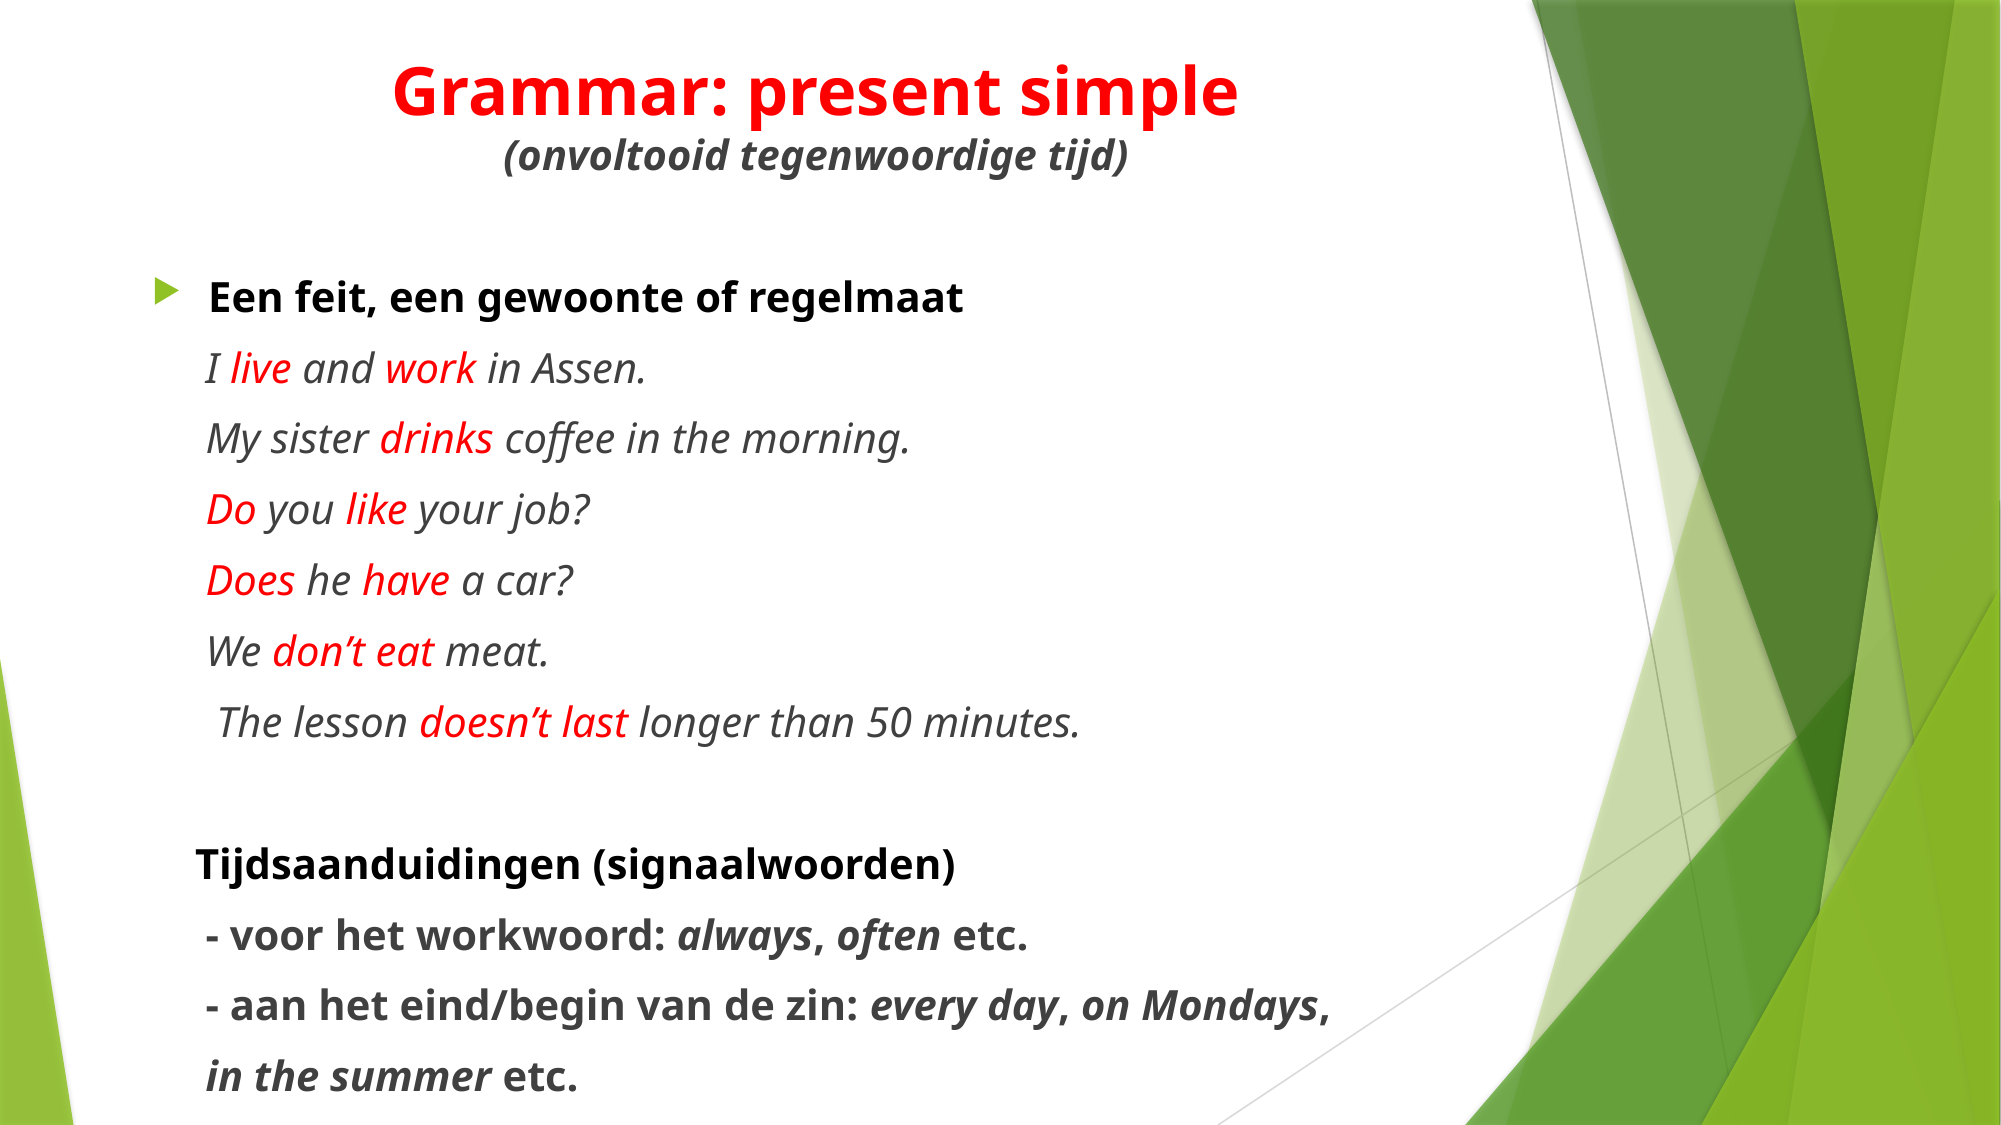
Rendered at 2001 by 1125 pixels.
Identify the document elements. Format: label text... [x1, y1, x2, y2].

list Een feit, een gewoonte of regelmaat I live and work in Assen. My sister drinks coffee in the morning. Do you like your job? Does he have a car? We don’t eat meat. The lesson doesn’t last longer than 50 minutes. Tijdsaanduidingen (signaalwoorden) - voor het workwoord: always, often etc. - aan het eind/begin van de zin: every day, on Mondays, in the summer etc. [136, 263, 1522, 1079]
title Grammar: present simple (onvoltooid tegenwoordige tijd) [111, 41, 1522, 242]
